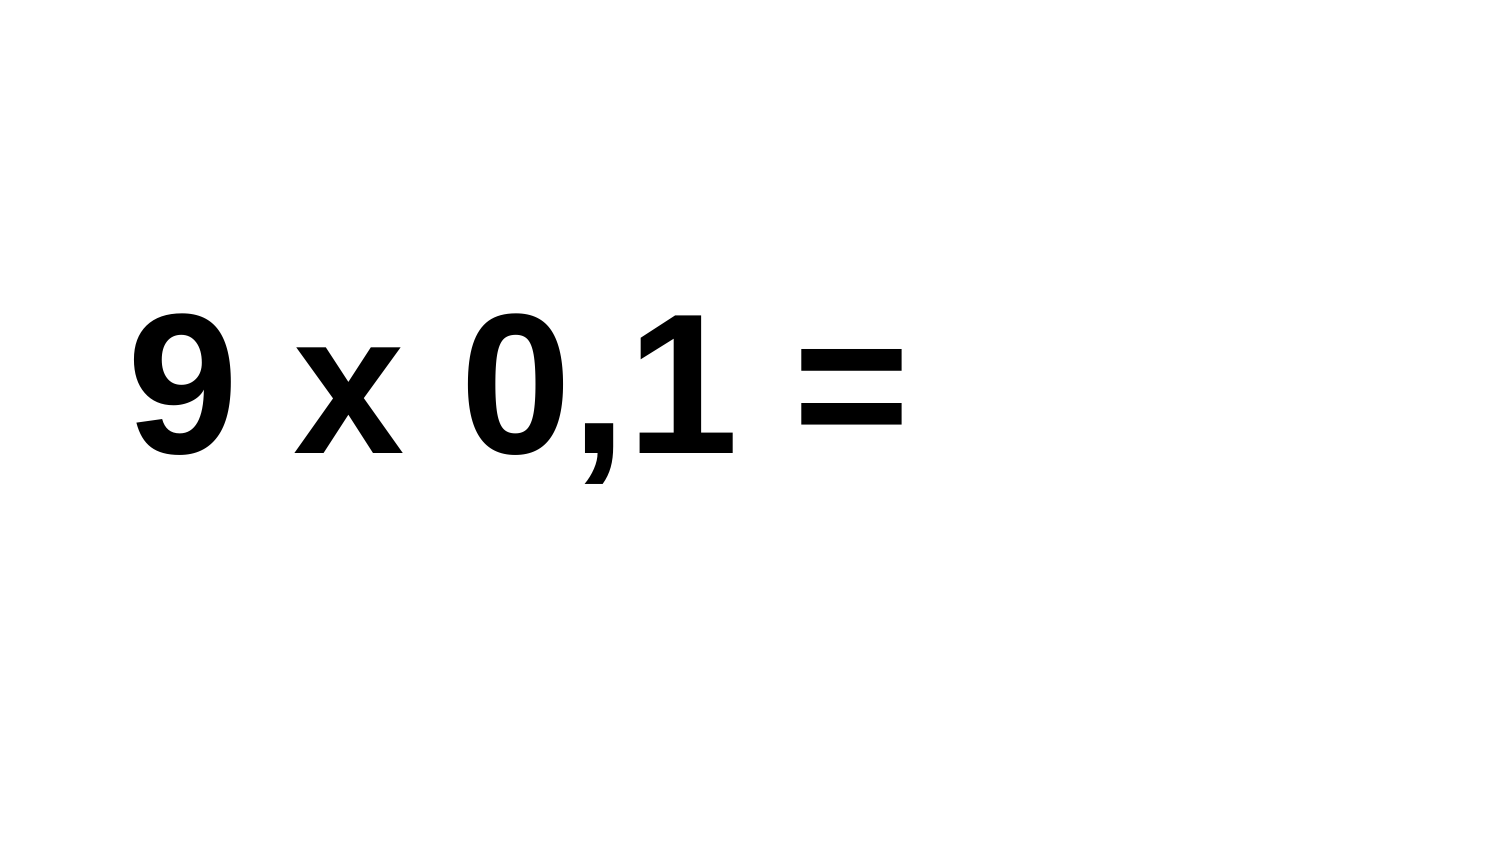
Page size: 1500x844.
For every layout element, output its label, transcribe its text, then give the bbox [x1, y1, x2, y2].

text_box 9 x 0,1 = [112, 235, 1388, 509]
